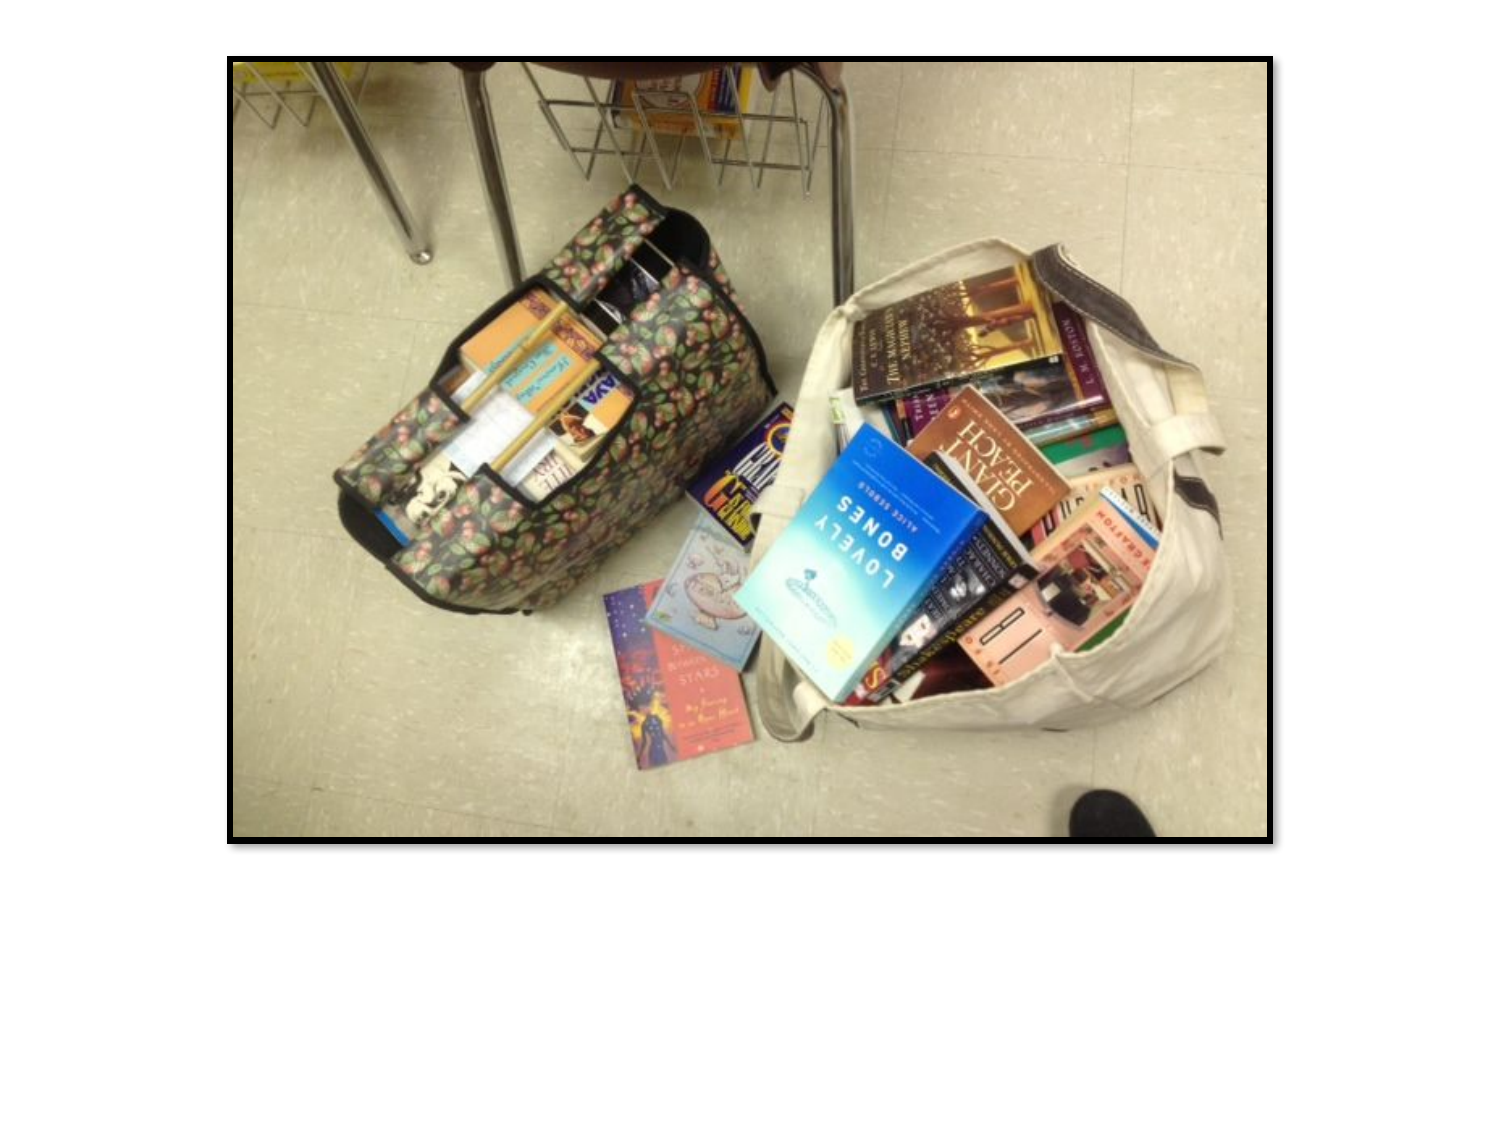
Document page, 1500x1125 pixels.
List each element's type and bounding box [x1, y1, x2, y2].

picture [233, 62, 1267, 838]
